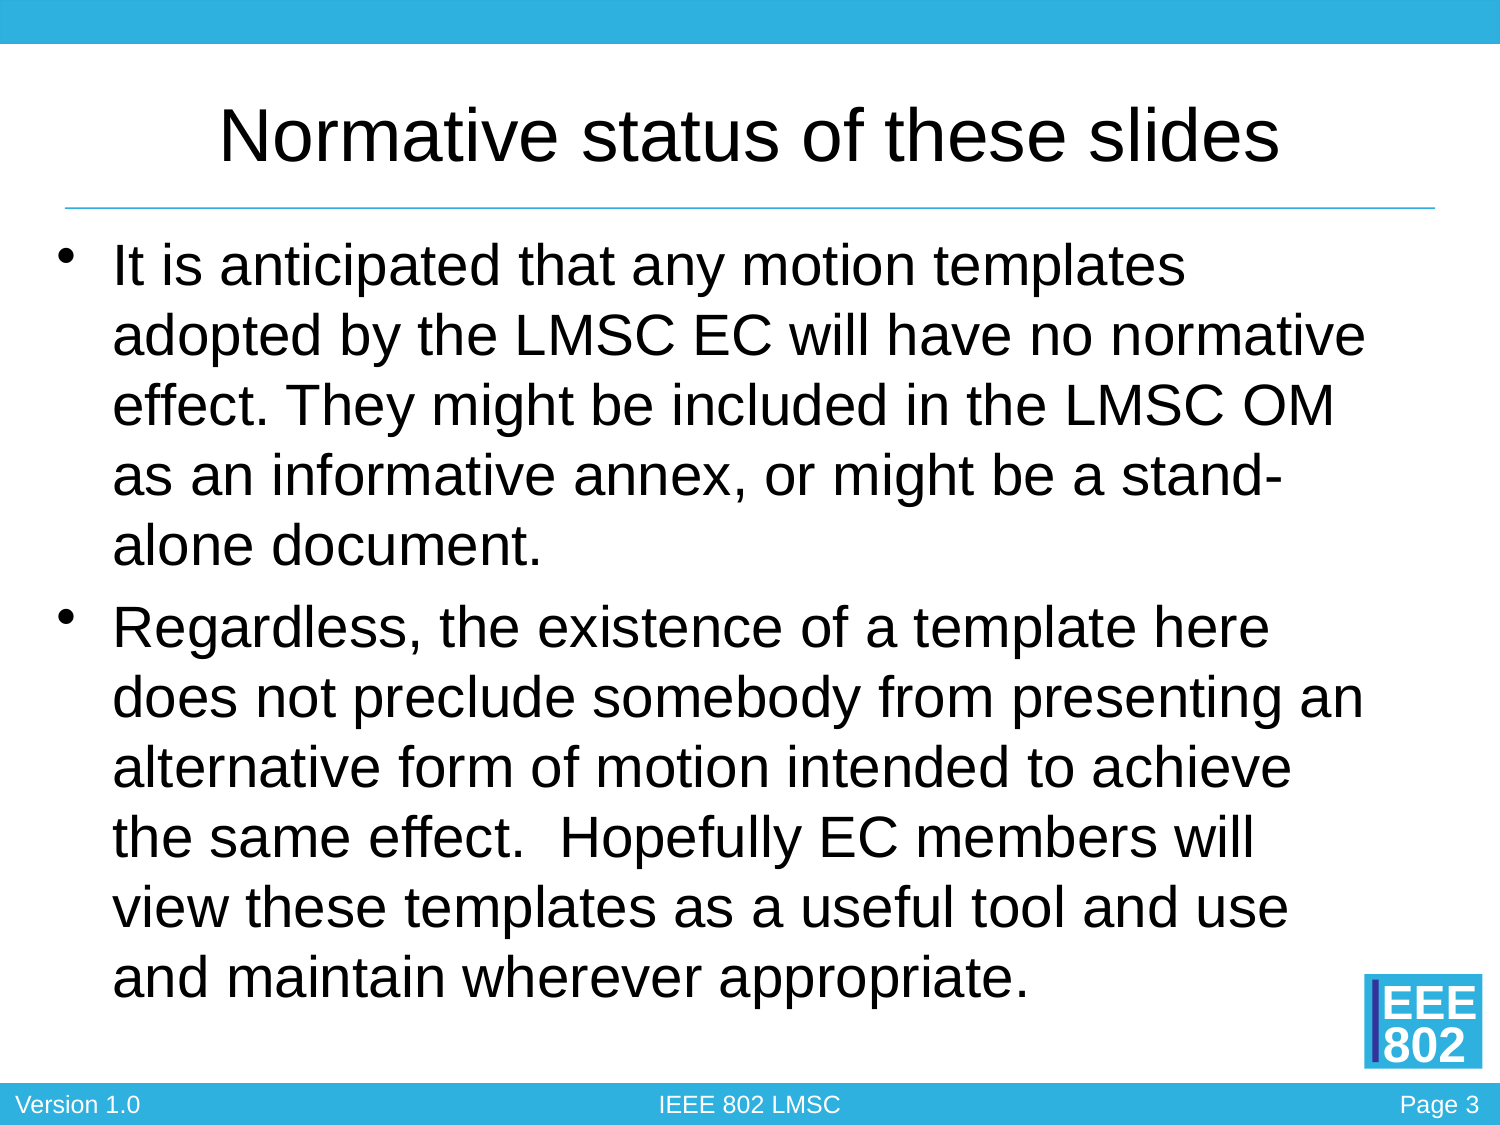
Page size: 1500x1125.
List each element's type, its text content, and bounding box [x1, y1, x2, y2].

title Normative status of these slides [75, 66, 1425, 197]
list It is anticipated that any motion templates adopted by the LMSC EC will have no normative effect. They might be included in the LMSC OM as an informative annex, or might be a stand-alone document. Regardless, the existence of a template here does not preclude somebody from presenting an alternative form of motion intended to achieve the same effect. Hopefully EC members will view these templates as a useful tool and use and maintain wherever appropriate. [41, 220, 1392, 963]
